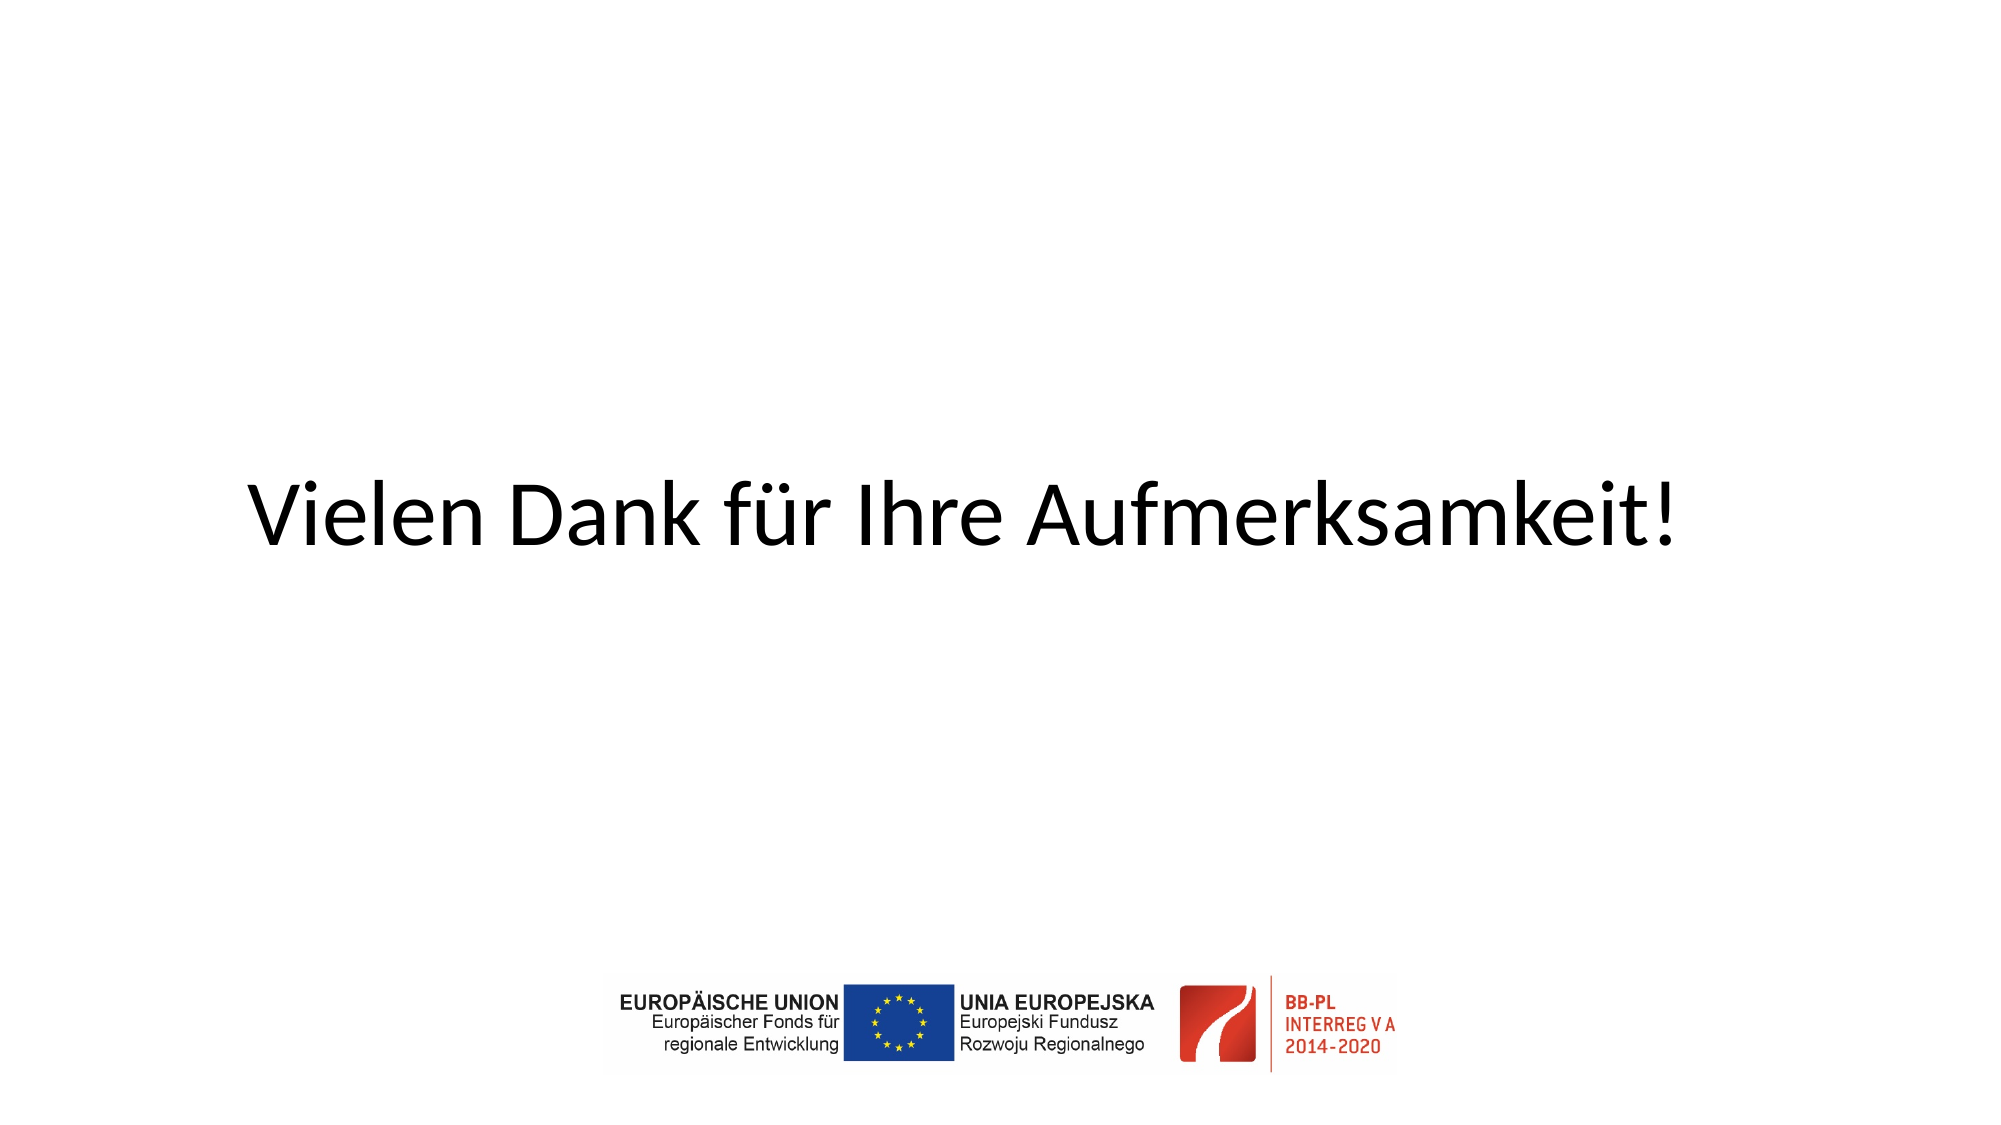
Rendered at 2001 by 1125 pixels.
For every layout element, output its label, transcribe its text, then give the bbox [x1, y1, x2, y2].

list Vielen Dank für Ihre Aufmerksamkeit! [102, 456, 1828, 626]
picture [603, 973, 1397, 1076]
